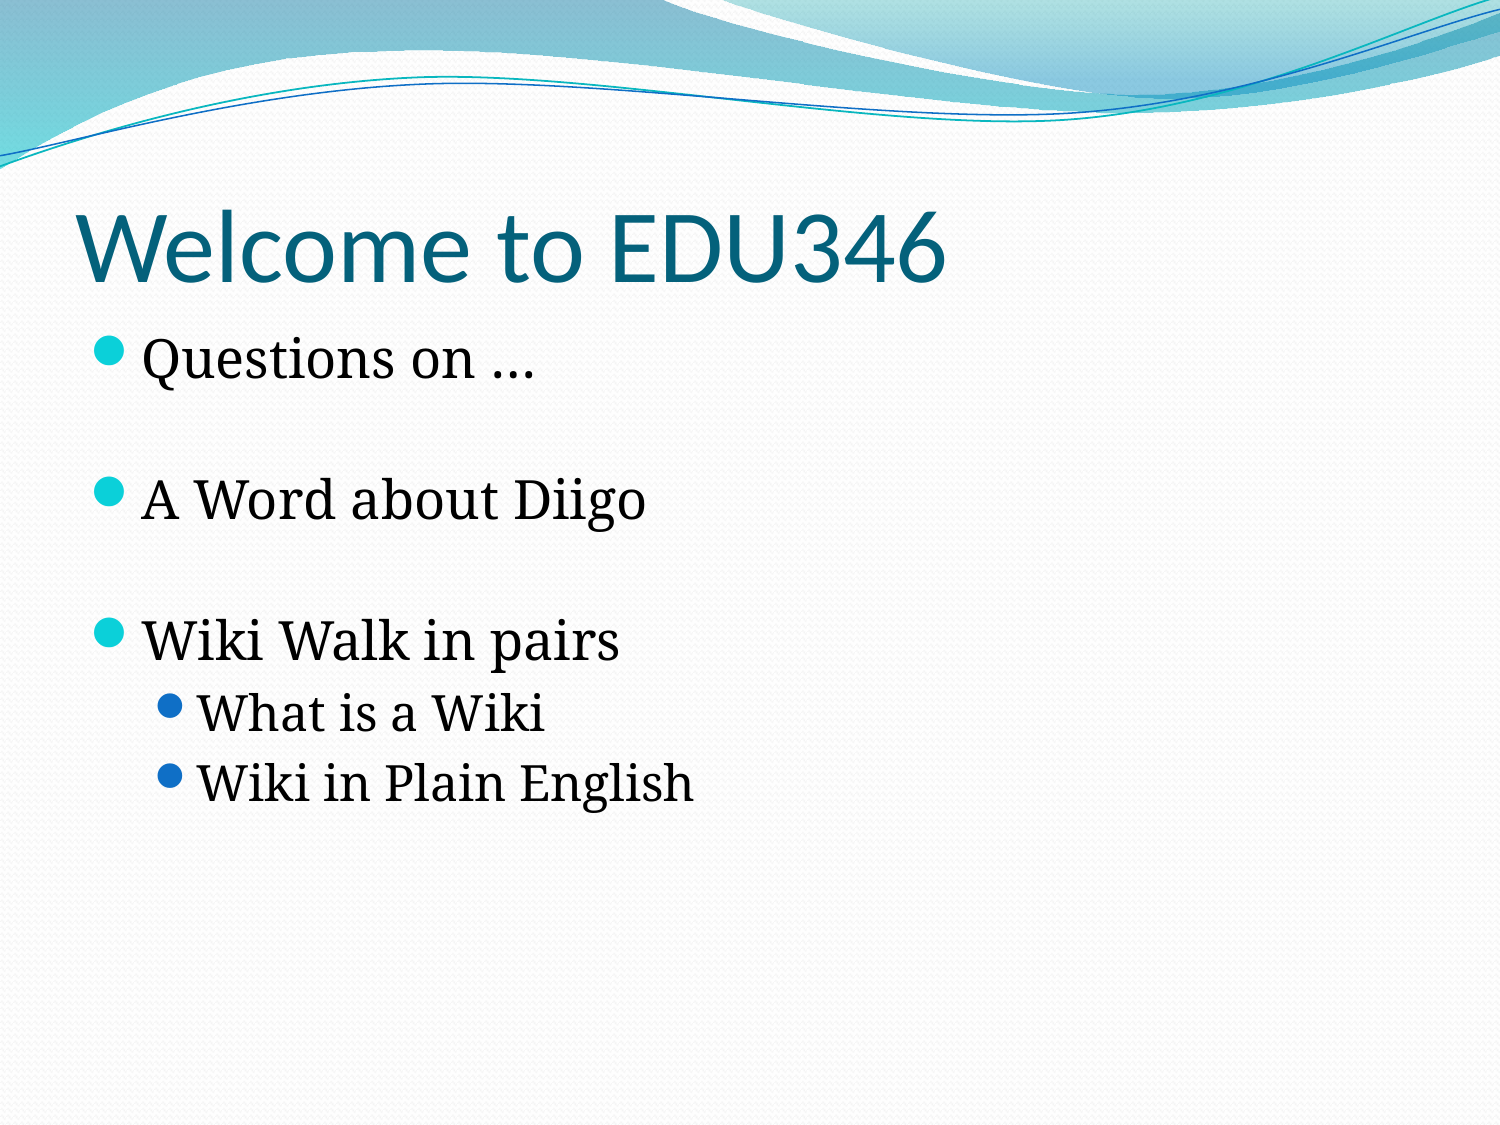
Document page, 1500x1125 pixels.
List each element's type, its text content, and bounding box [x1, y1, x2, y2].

title Welcome to EDU346 [75, 115, 1425, 303]
list Questions on … A Word about Diigo Wiki Walk in pairs What is a Wiki Wiki in Plain English [75, 317, 1425, 1038]
